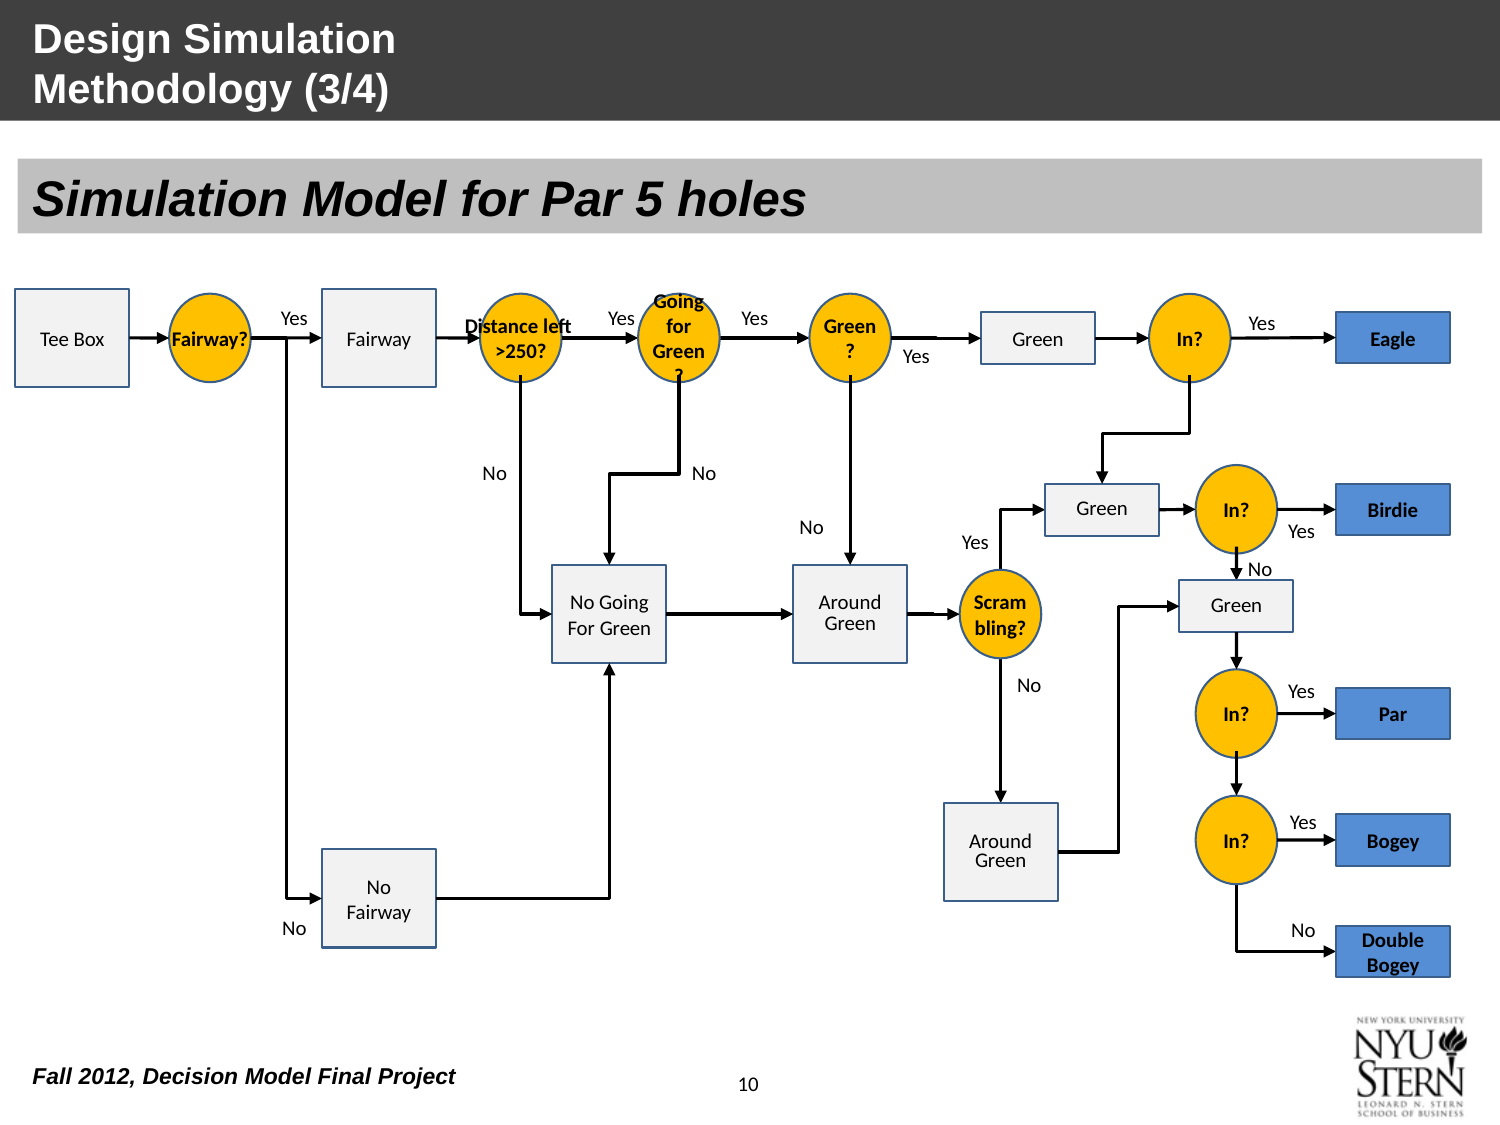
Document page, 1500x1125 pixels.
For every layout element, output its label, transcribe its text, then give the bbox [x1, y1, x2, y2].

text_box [15, 288, 1451, 978]
title Design Simulation Methodology (3/4) [17, 28, 503, 95]
text_box Simulation Model for Par 5 holes [17, 158, 1483, 234]
picture [1352, 1014, 1468, 1121]
